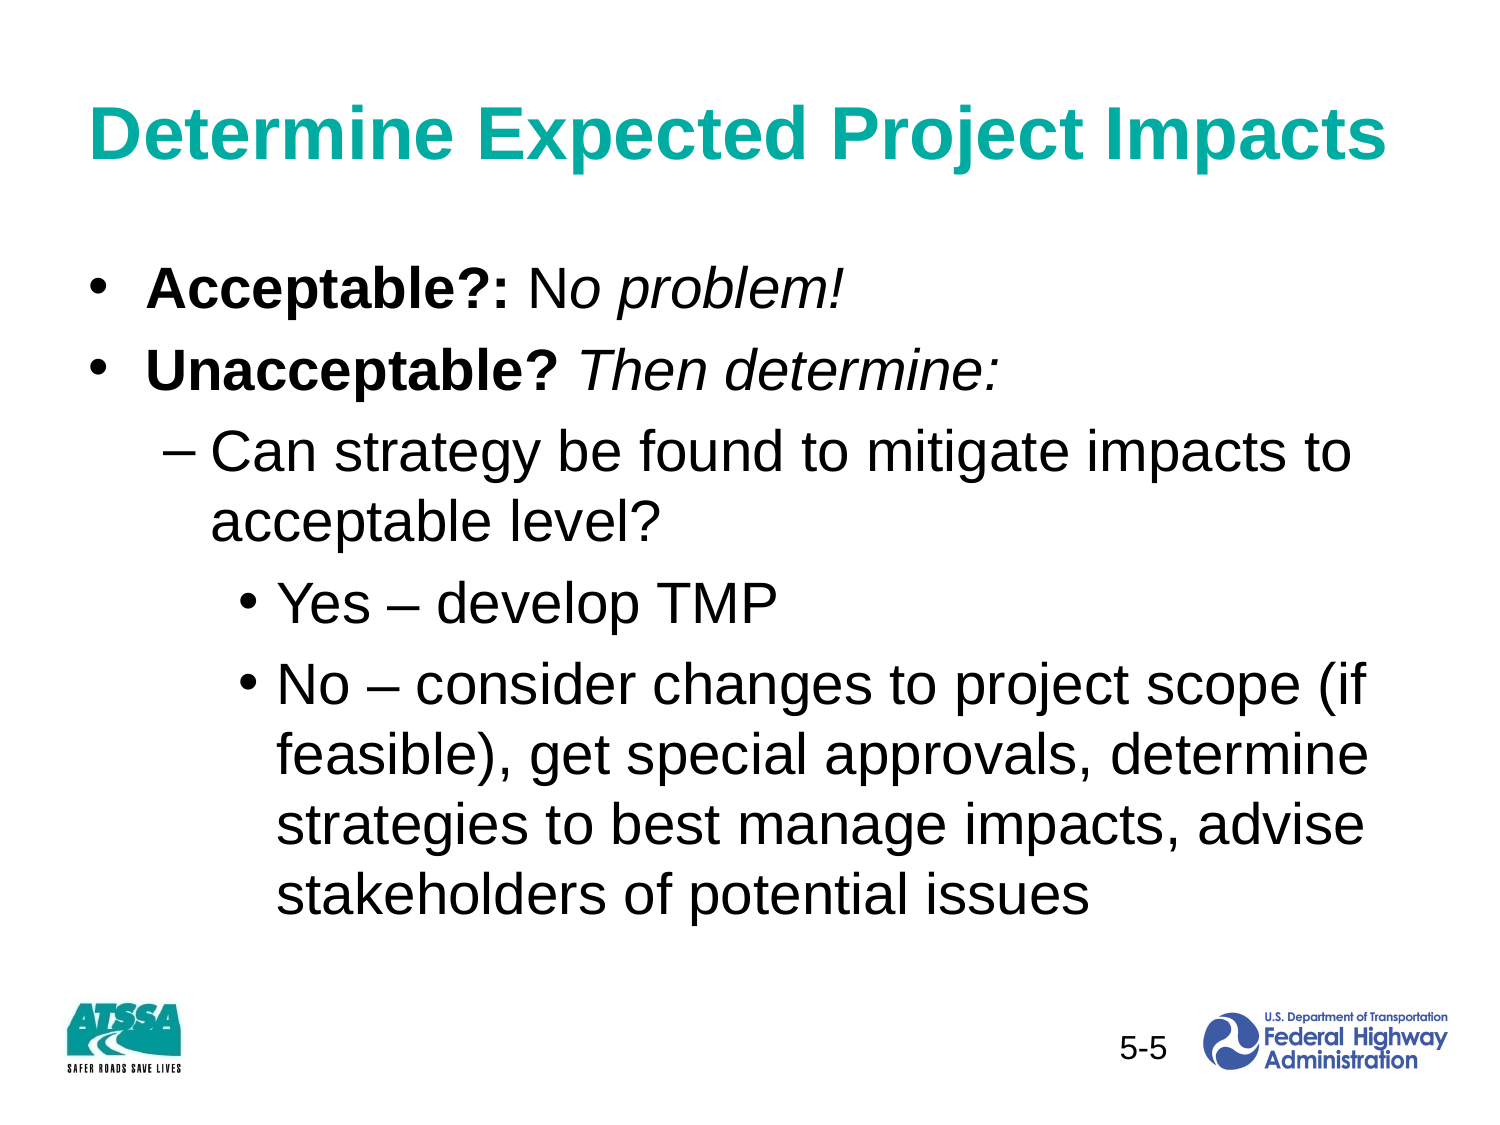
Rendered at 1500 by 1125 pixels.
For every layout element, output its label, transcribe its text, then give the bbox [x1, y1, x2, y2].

list Acceptable?: No problem! Unacceptable? Then determine: Can strategy be found to mitigate impacts to acceptable level? Yes – develop TMP No – consider changes to project scope (if feasible), get special approvals, determine strategies to best manage impacts, advise stakeholders of potential issues [73, 242, 1424, 1009]
title Determine Expected Project Impacts [73, 75, 1424, 184]
picture [1200, 1008, 1450, 1072]
picture [63, 997, 185, 1077]
